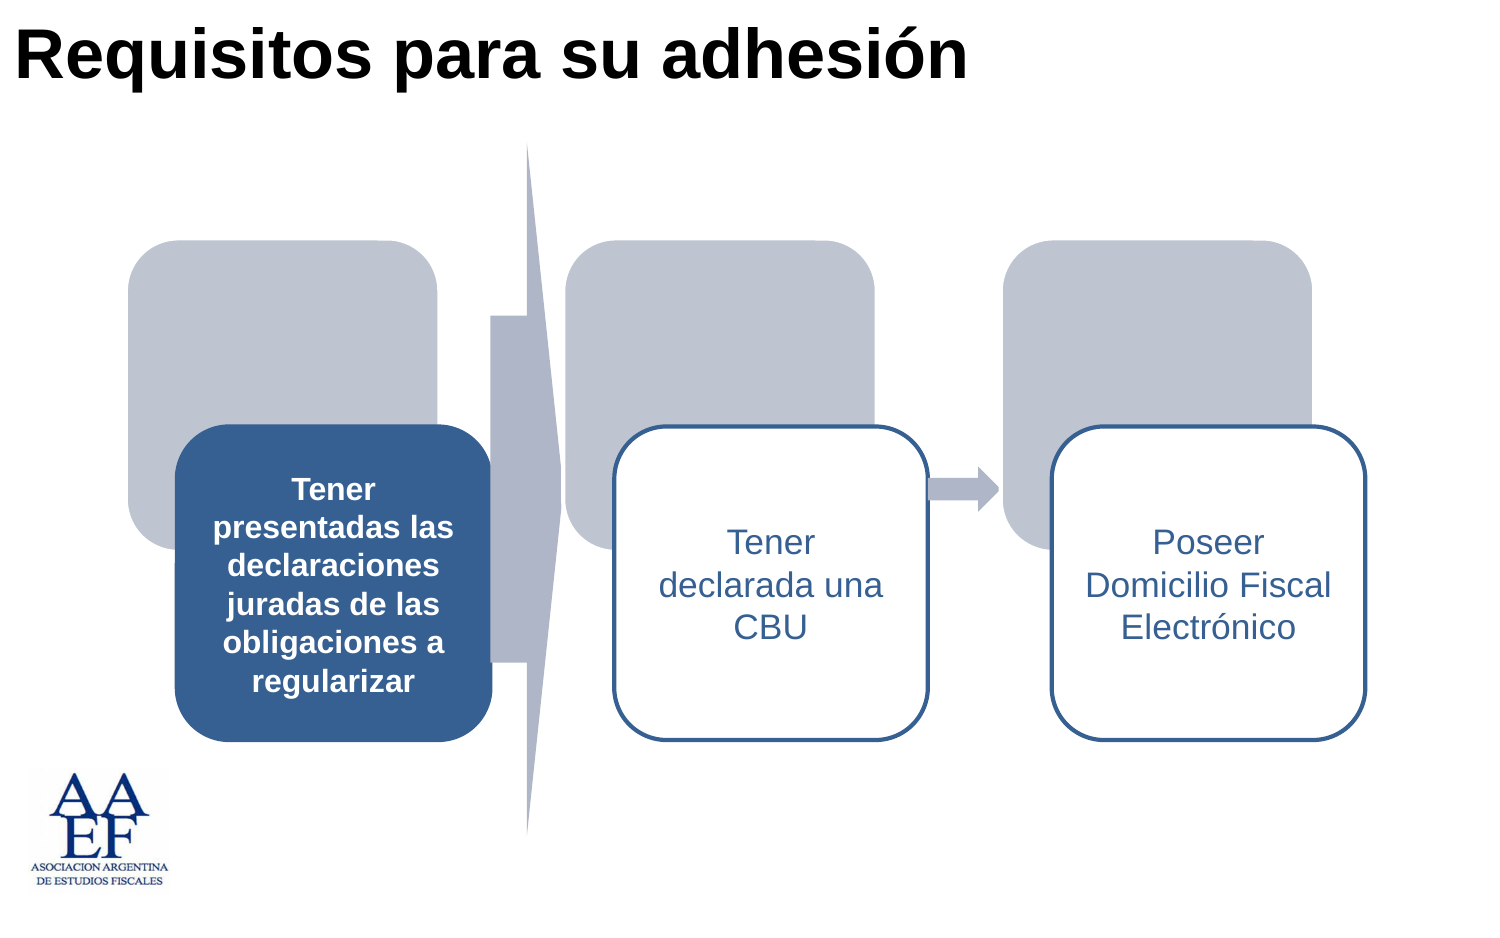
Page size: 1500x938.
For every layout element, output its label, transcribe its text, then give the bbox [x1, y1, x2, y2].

picture [28, 768, 171, 895]
text_box Requisitos para su adhesión [0, 1, 1016, 101]
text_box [125, 142, 1366, 837]
